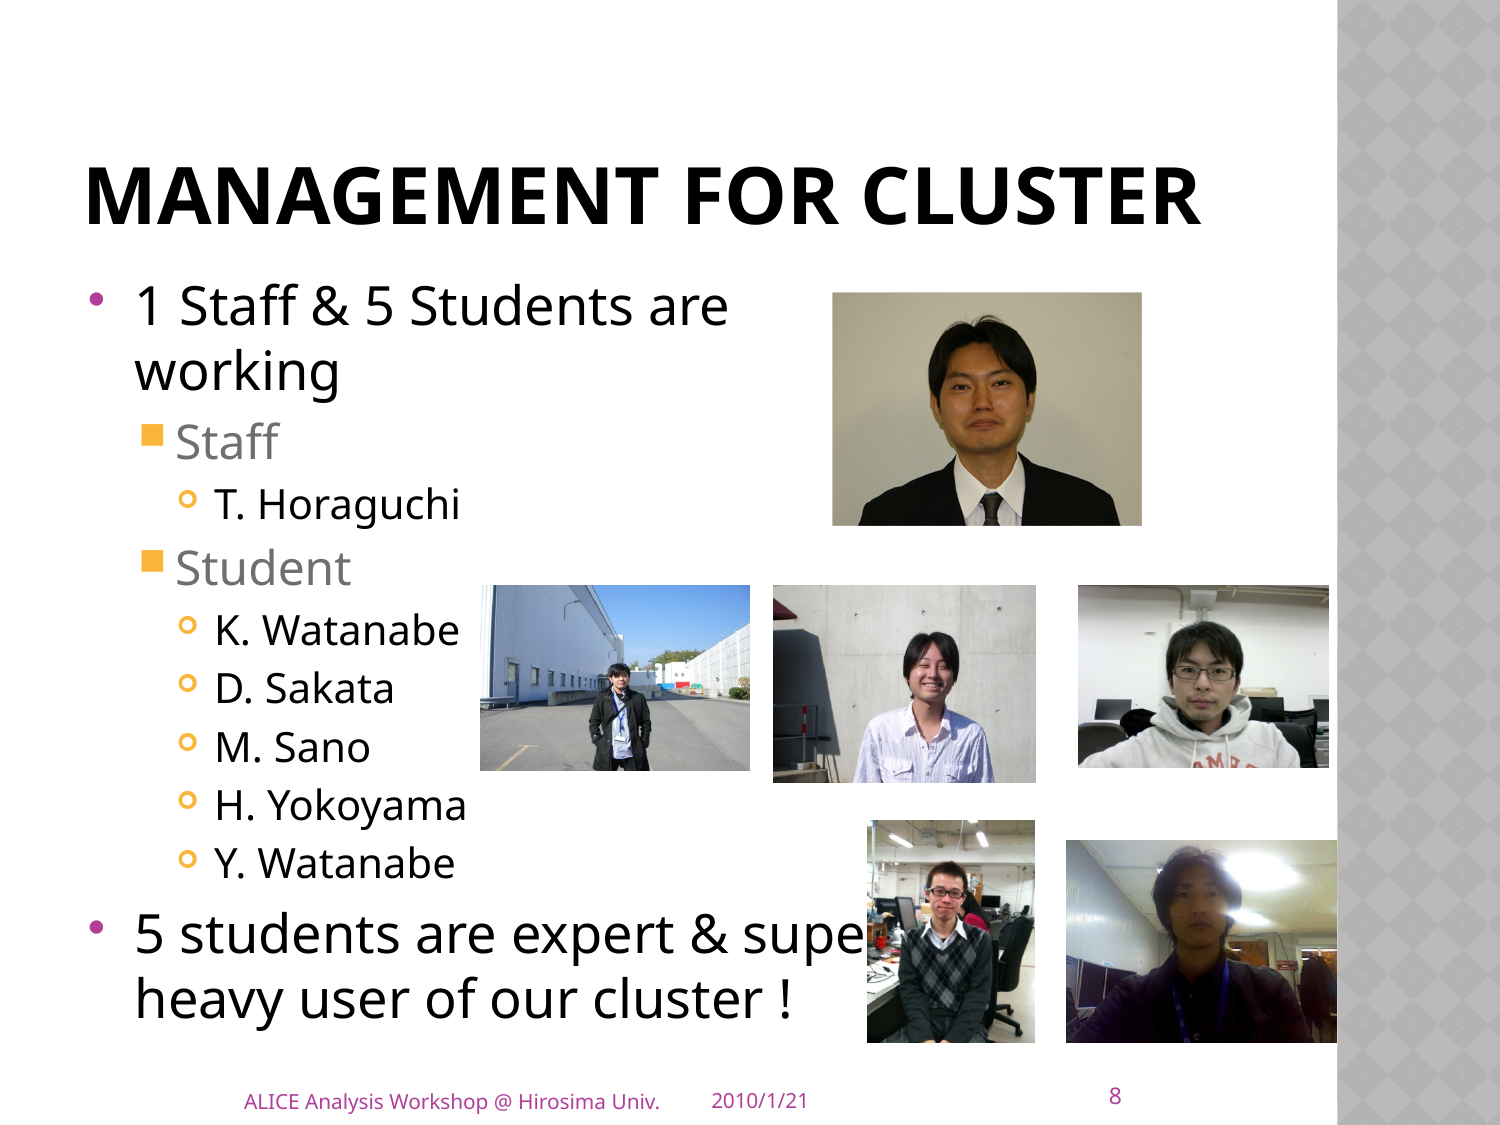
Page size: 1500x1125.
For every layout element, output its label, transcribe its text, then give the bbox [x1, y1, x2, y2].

picture [479, 585, 751, 771]
picture [773, 585, 1036, 783]
title Management for Cluster [75, 52, 1263, 240]
picture [866, 819, 1035, 1044]
list 1 Staff & 5 Students are working Staff T. Horaguchi Student K. Watanabe D. Sakata M. Sano H. Yokoyama Y. Watanabe 5 students are expert & super heavy user of our cluster ! [75, 264, 914, 1059]
footer ALICE Analysis Workshop @ Hirosima Univ. [75, 1075, 675, 1114]
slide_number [696, 1075, 1025, 1113]
picture [1077, 585, 1329, 769]
picture [831, 292, 1143, 526]
slide_number 8 [1025, 1075, 1122, 1113]
picture [1065, 840, 1338, 1044]
